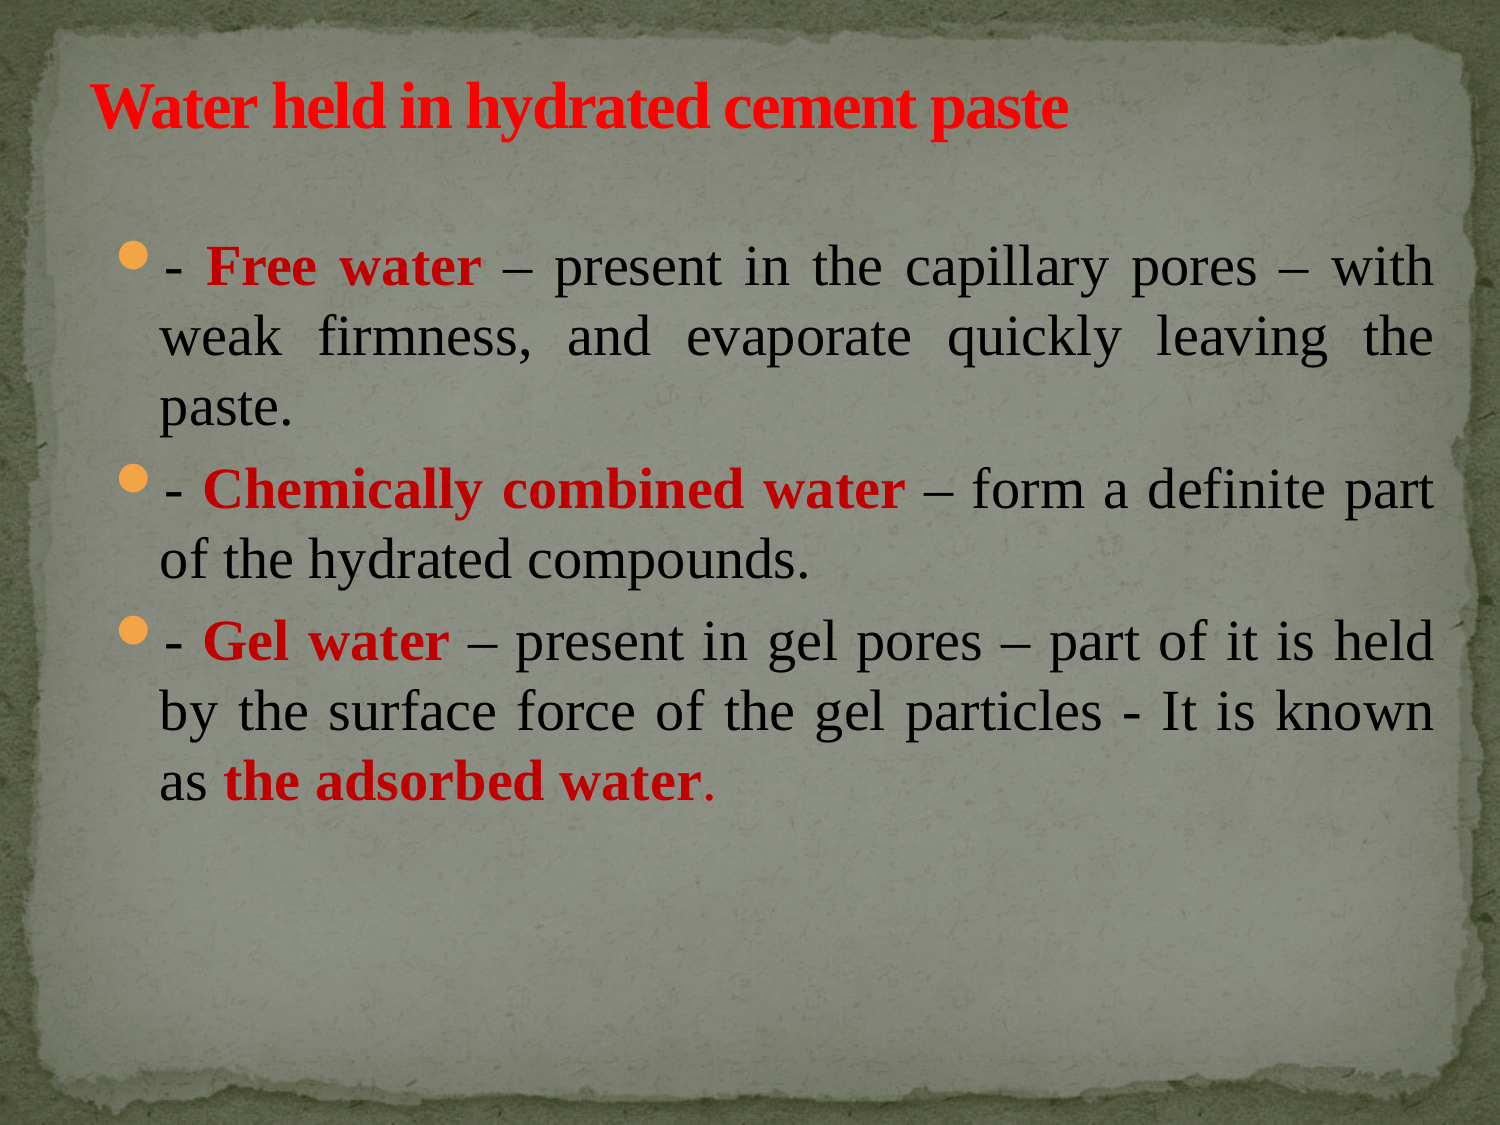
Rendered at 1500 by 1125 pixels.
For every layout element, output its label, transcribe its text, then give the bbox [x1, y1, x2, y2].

title Water held in hydrated cement paste [74, 24, 1425, 150]
list - Free water – present in the capillary pores – with weak firmness, and evaporate quickly leaving the paste. - Chemically combined water – form a definite part of the hydrated compounds. - Gel water – present in gel pores – part of it is held by the surface force of the gel particles - It is known as the adsorbed water. [100, 219, 1451, 970]
